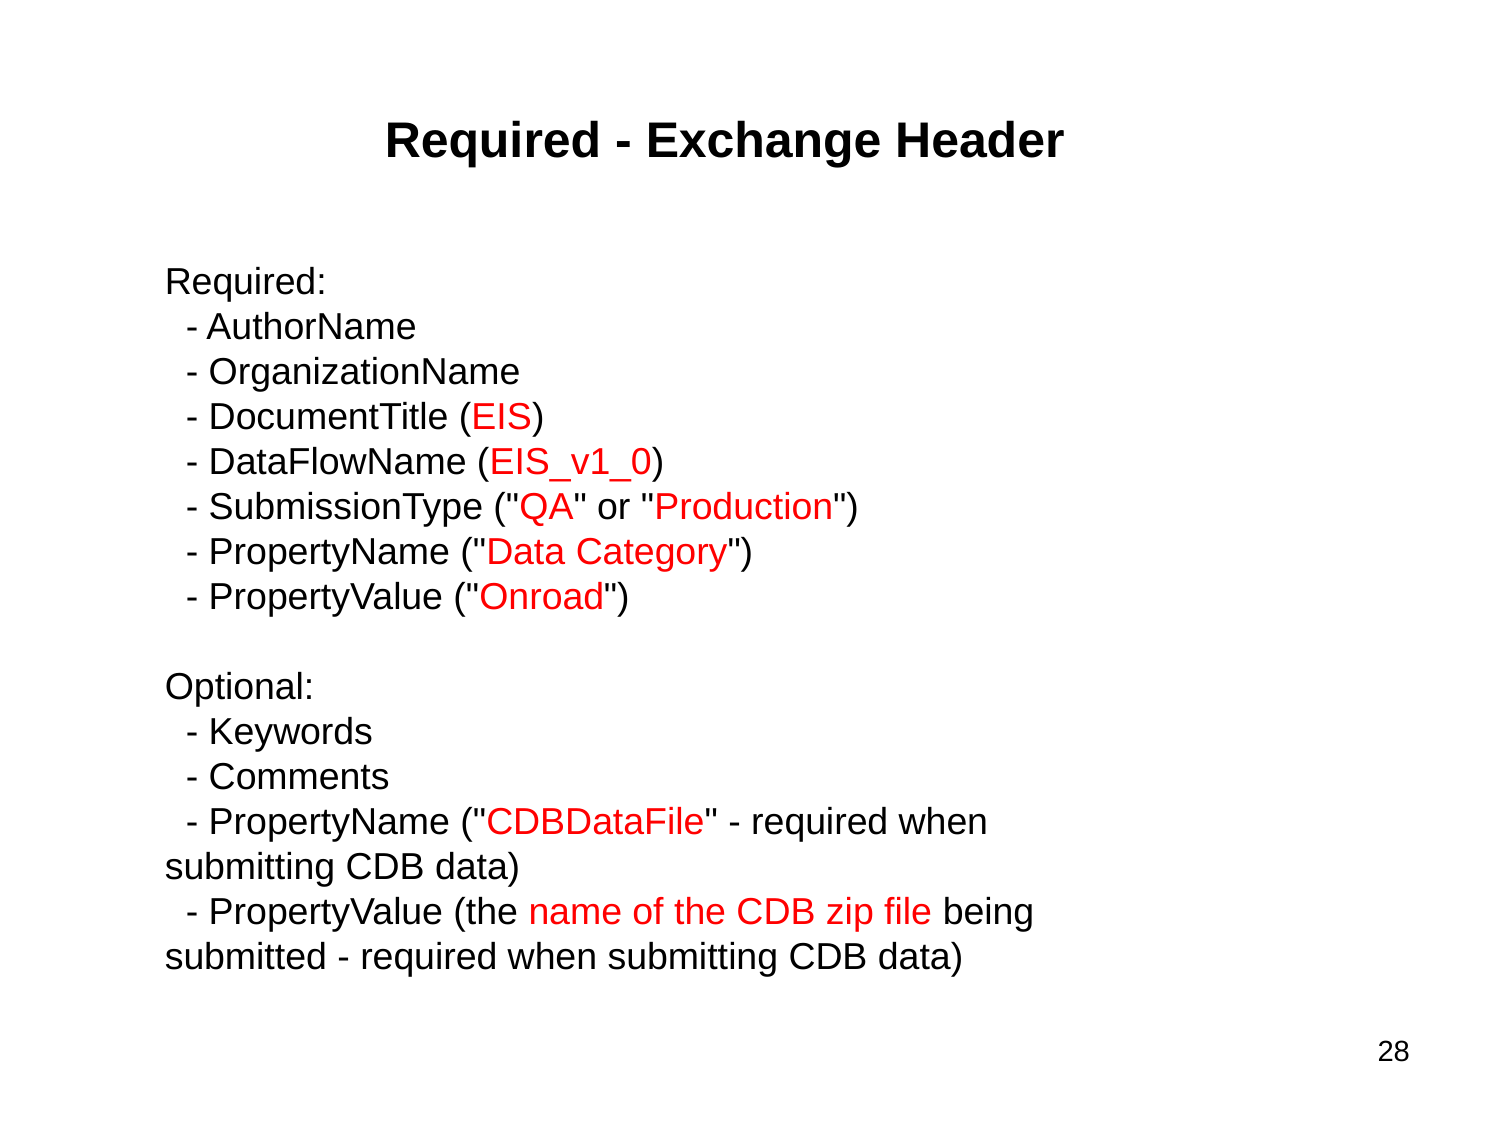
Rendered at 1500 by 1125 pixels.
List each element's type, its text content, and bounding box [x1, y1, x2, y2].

slide_number 28 [1074, 1024, 1426, 1103]
text_box Required - Exchange Header [337, 99, 1113, 175]
text_box Required: - AuthorName - OrganizationName - DocumentTitle (EIS) - DataFlowName (EIS_v1_0) - SubmissionType ("QA" or "Production") - PropertyName ("Data Category") - PropertyValue ("Onroad") Optional: - Keywords - Comments - PropertyName ("CDBDataFile" - required when submitting CDB data) - PropertyValue (the name of the CDB zip file being submitted - required when submitting CDB data) [150, 249, 1163, 985]
